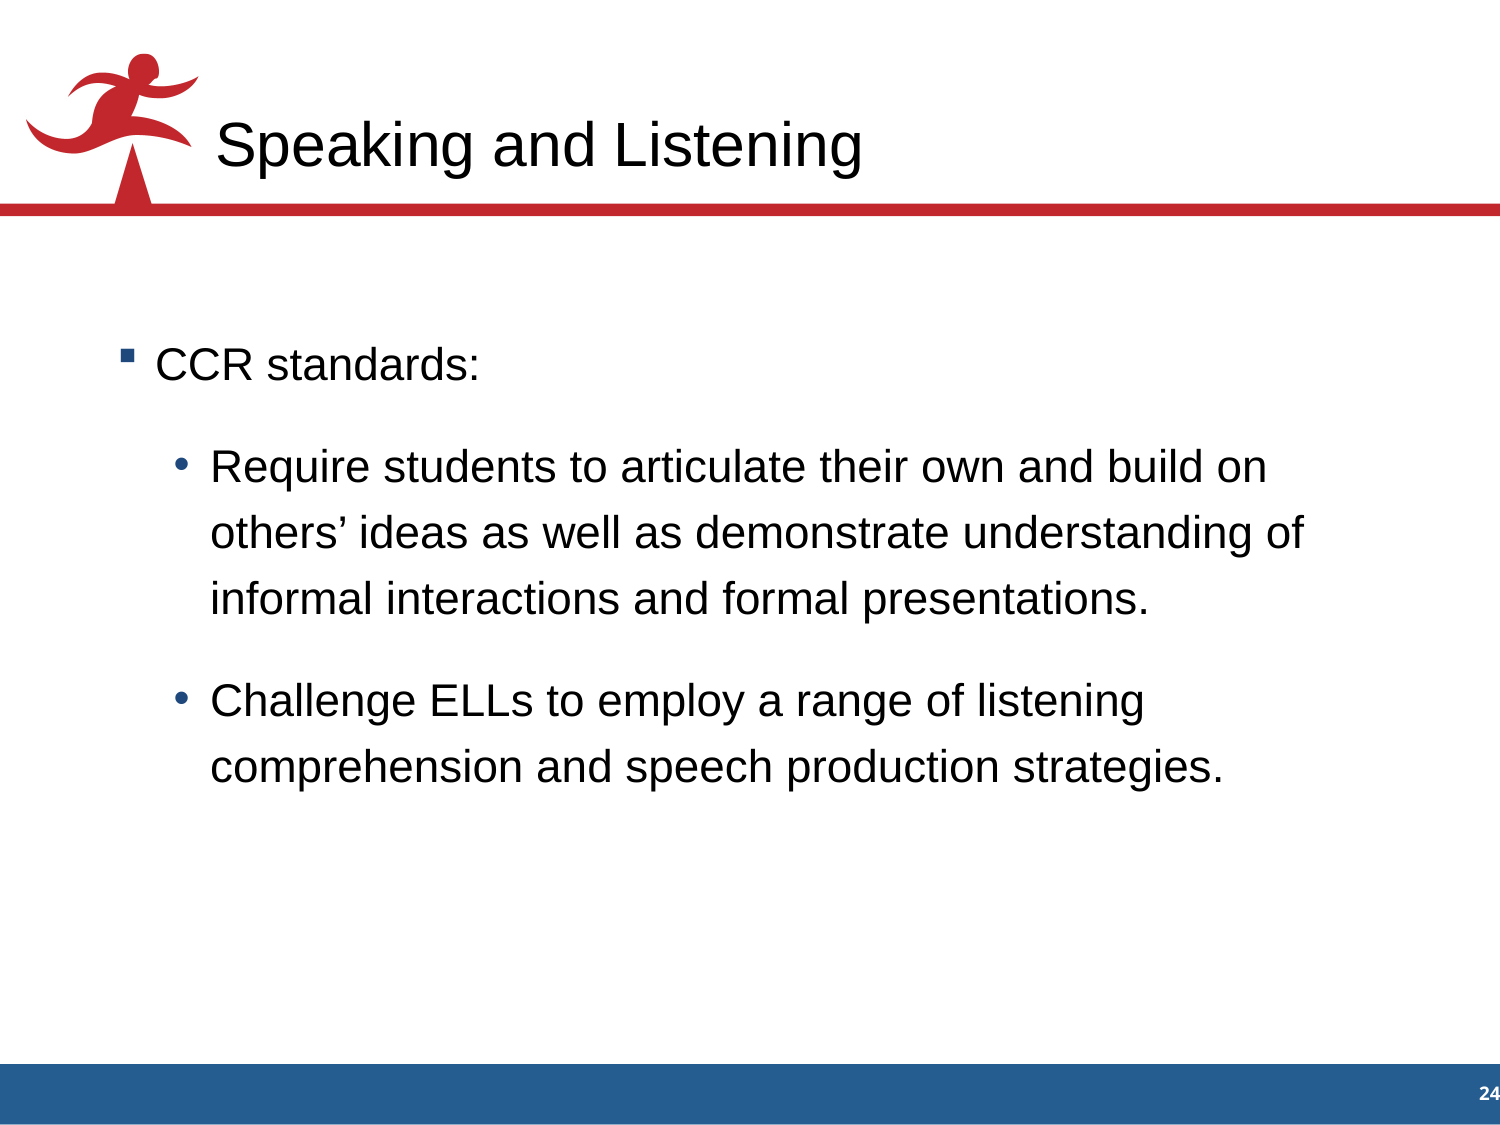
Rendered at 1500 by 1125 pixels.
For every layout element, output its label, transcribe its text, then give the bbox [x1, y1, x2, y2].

picture [0, 0, 1500, 1125]
list CCR standards: Require students to articulate their own and build on others’ ideas as well as demonstrate understanding of informal interactions and formal presentations. Challenge ELLs to employ a range of listening comprehension and speech production strategies. [102, 316, 1397, 1070]
title Speaking and Listening [200, 0, 1453, 188]
